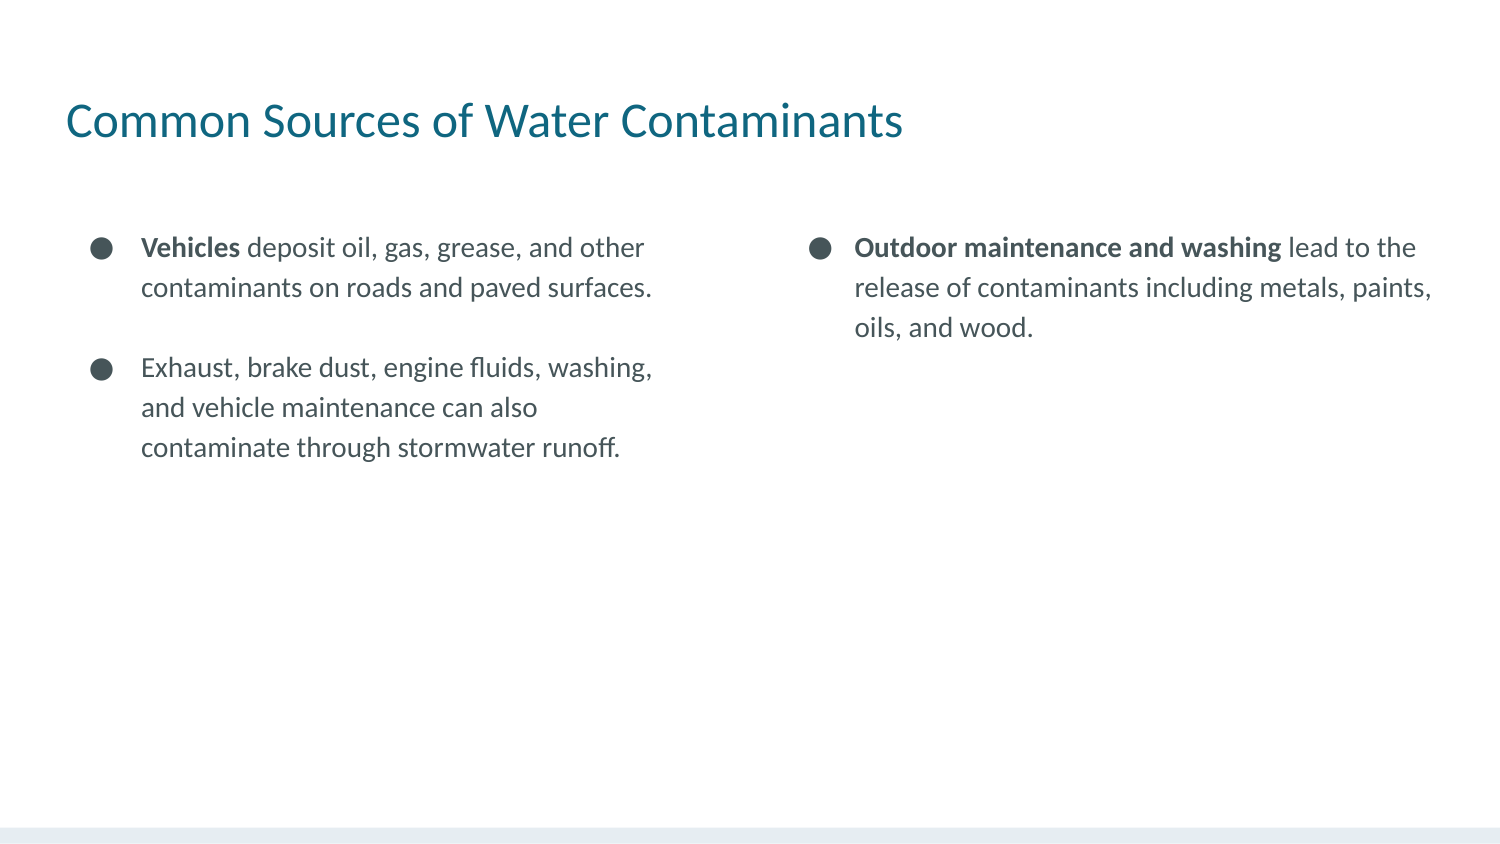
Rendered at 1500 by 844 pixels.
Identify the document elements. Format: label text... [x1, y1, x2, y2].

list Outdoor maintenance and washing lead to the release of contaminants including metals, paints, oils, and wood. [792, 207, 1449, 750]
list Vehicles deposit oil, gas, grease, and other contaminants on roads and paved surfaces. Exhaust, brake dust, engine fluids, washing, and vehicle maintenance can also contaminate through stormwater runoff. [51, 207, 708, 750]
title Common Sources of Water Contaminants [51, 72, 1449, 189]
